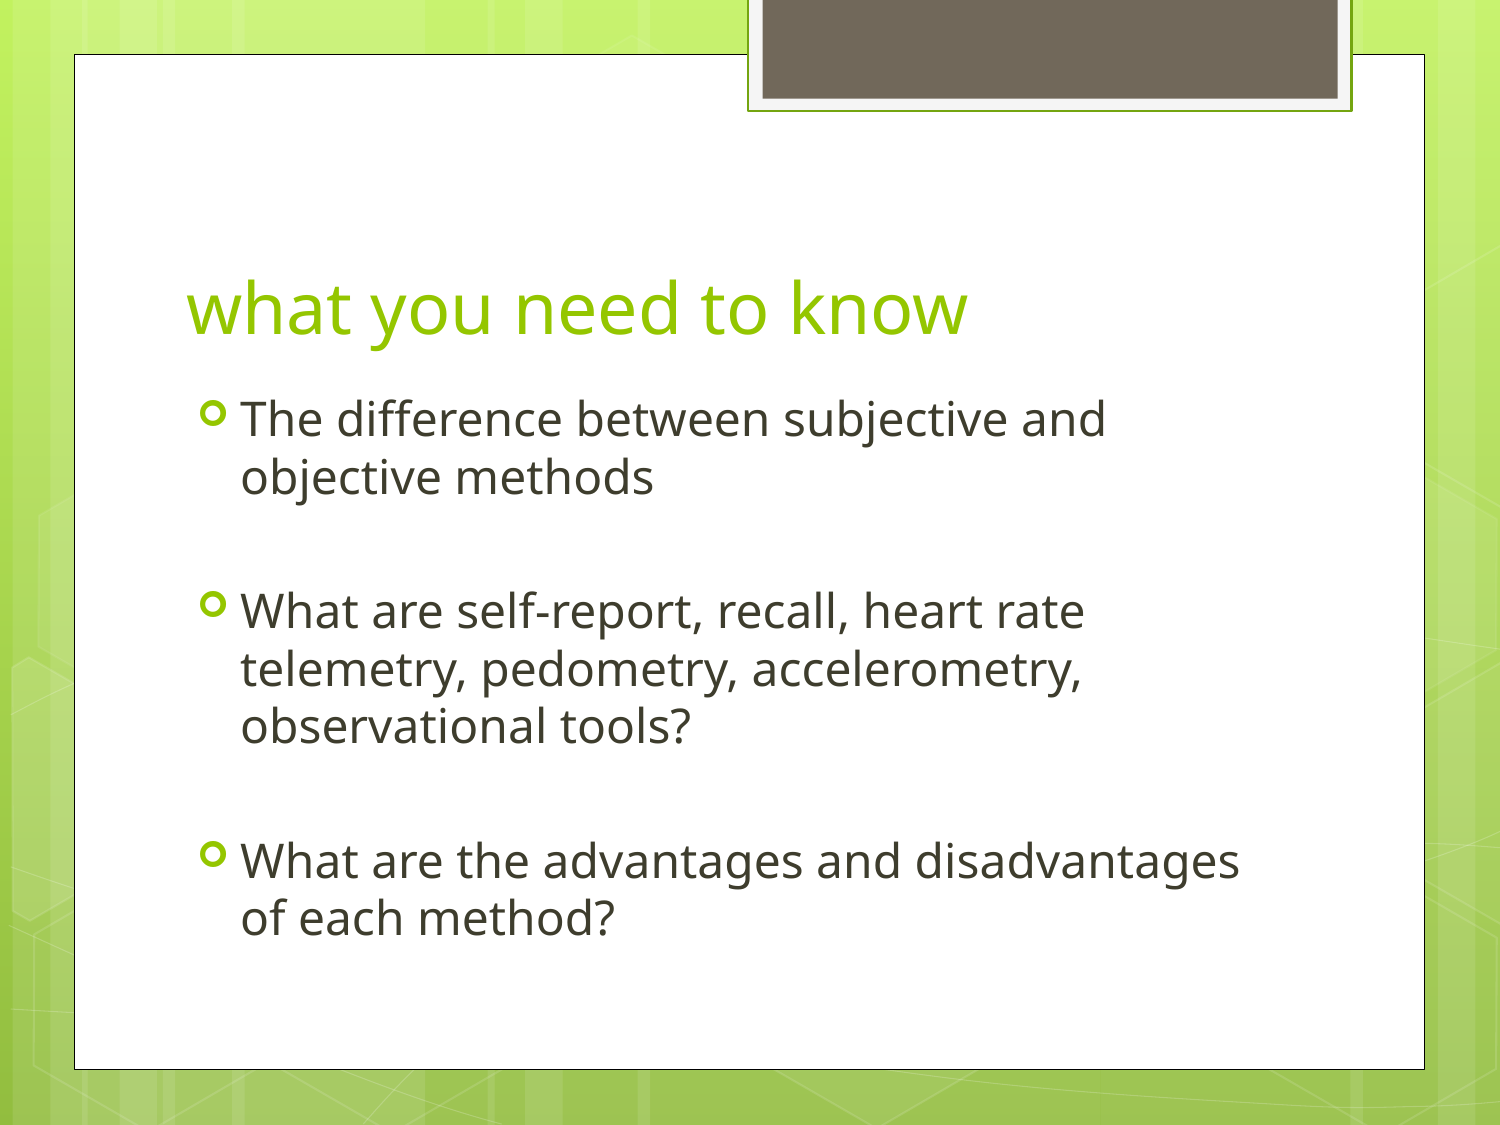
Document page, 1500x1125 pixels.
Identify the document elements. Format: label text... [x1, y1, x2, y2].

list The difference between subjective and objective methods What are self-report, recall, heart rate telemetry, pedometry, accelerometry, observational tools? What are the advantages and disadvantages of each method? [171, 381, 1283, 957]
title what you need to know [171, 168, 1324, 357]
